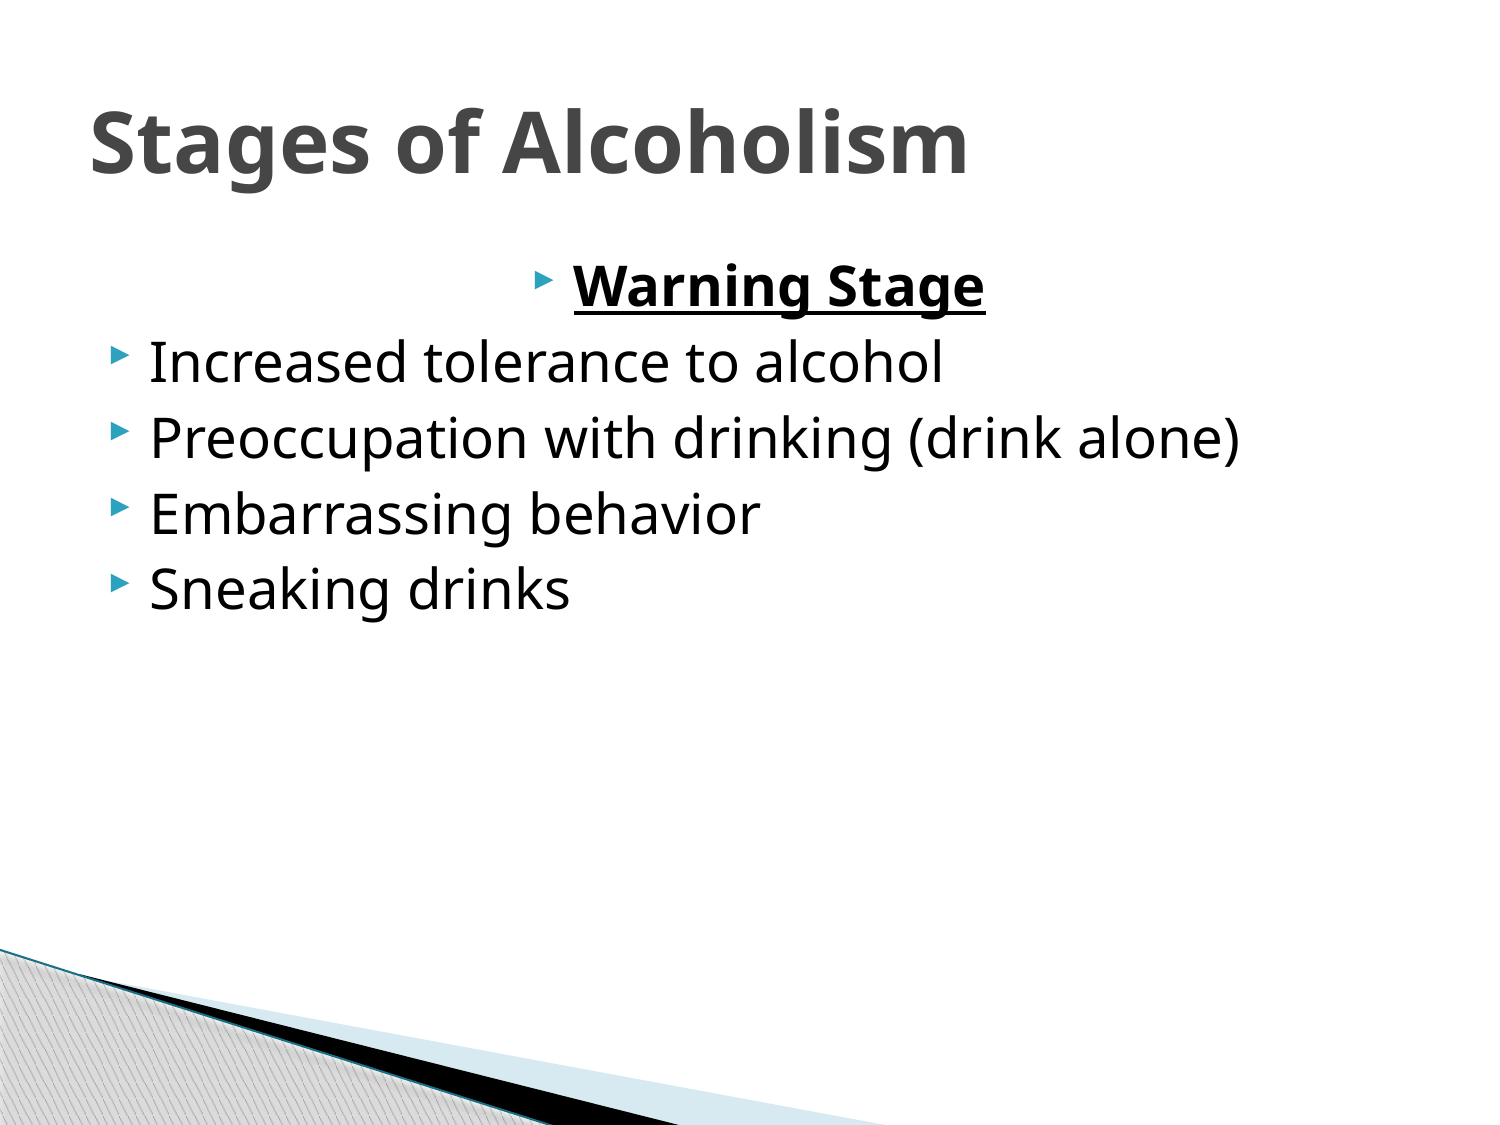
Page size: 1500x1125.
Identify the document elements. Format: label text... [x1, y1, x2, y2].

title Stages of Alcoholism [75, 45, 1425, 233]
list Warning Stage Increased tolerance to alcohol Preoccupation with drinking (drink alone) Embarrassing behavior Sneaking drinks [75, 243, 1425, 986]
